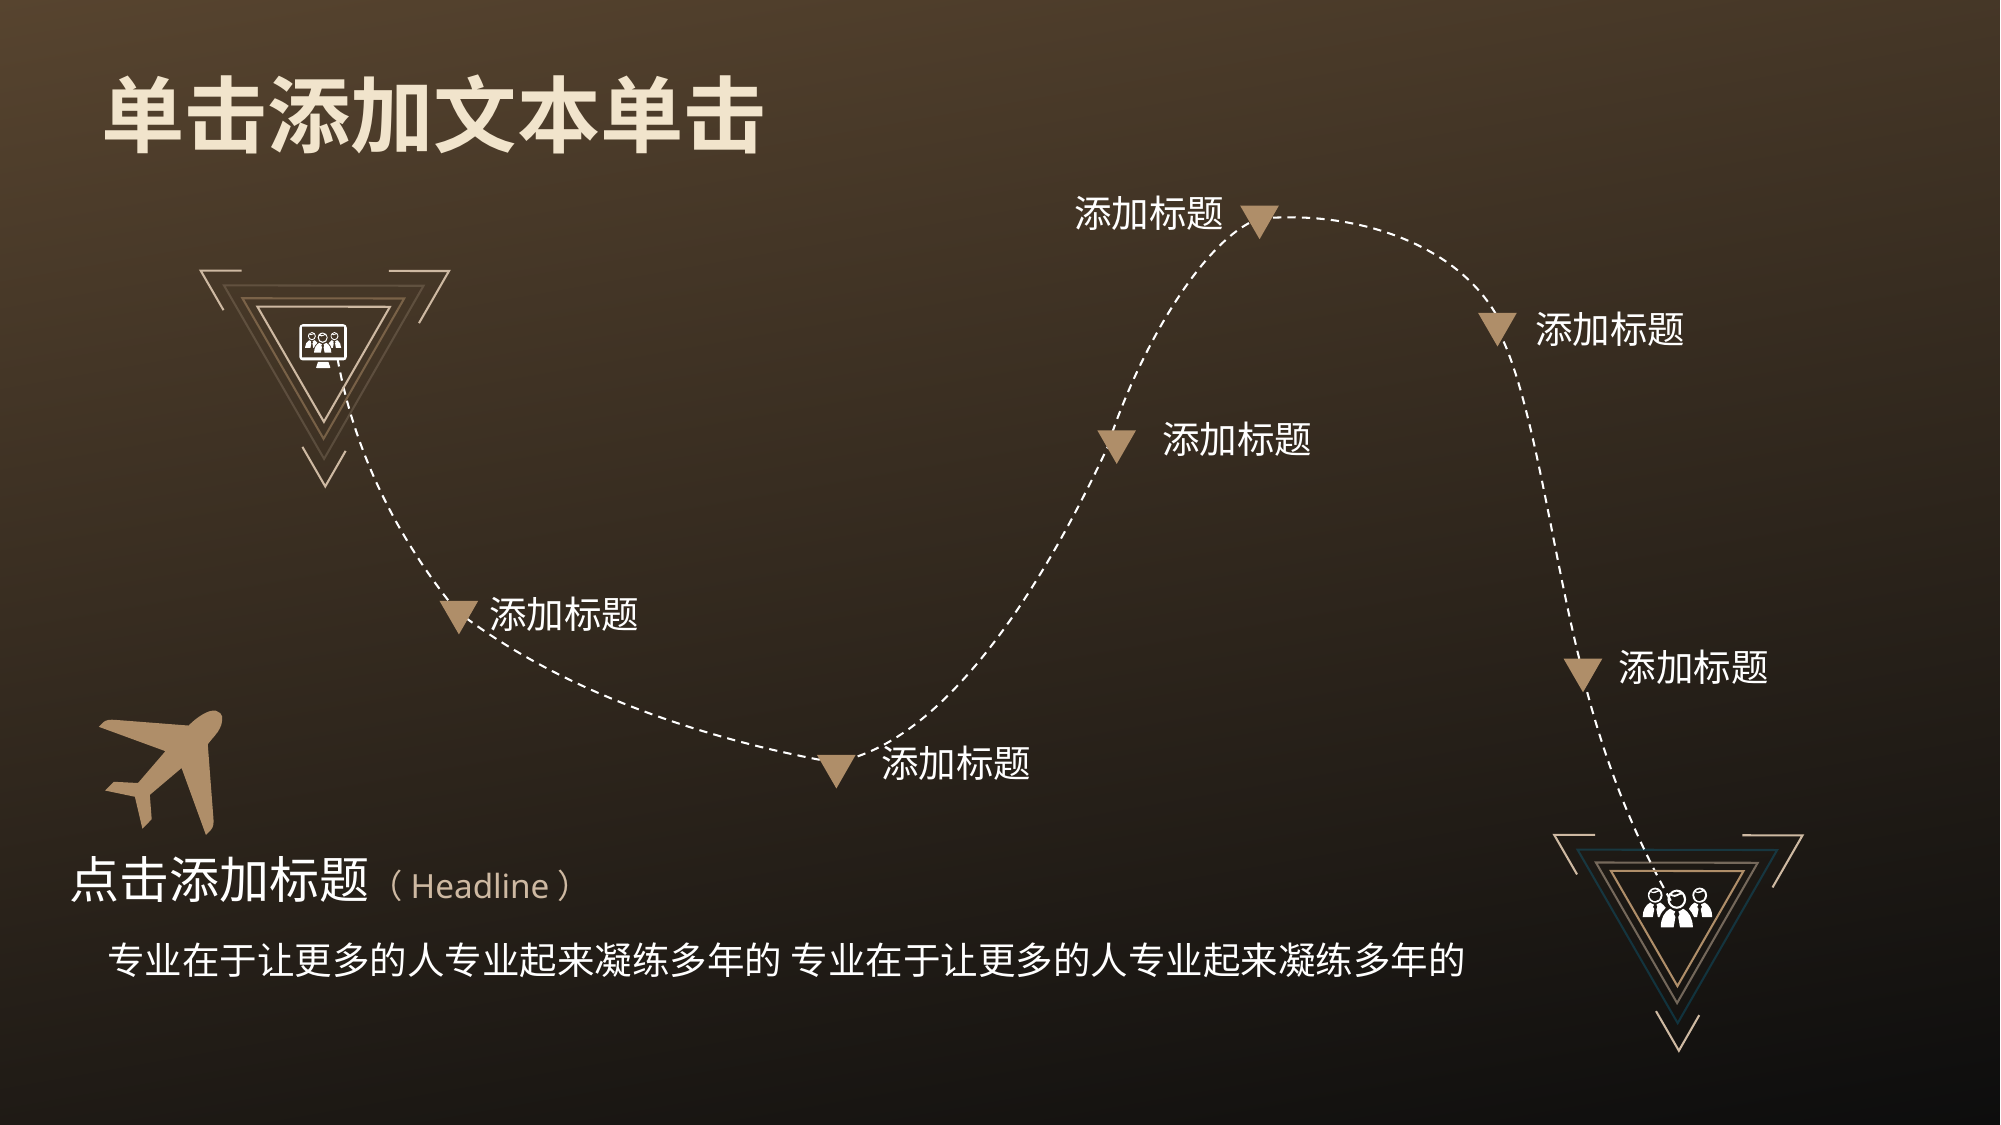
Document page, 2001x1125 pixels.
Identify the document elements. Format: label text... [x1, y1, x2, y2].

text_box [198, 269, 242, 311]
text_box [98, 710, 223, 835]
text_box [1240, 204, 1281, 242]
text_box [255, 305, 392, 424]
text_box [1642, 928, 1713, 989]
text_box [1742, 834, 1805, 888]
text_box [1642, 887, 1713, 928]
text_box [468, 616, 474, 624]
text_box [1609, 869, 1746, 927]
text_box [1270, 216, 1496, 313]
text_box [350, 402, 451, 599]
text_box [1476, 311, 1519, 349]
text_box [502, 644, 818, 761]
text_box 单击添加文本单击 [86, 55, 783, 171]
text_box [301, 446, 347, 489]
text_box [1655, 1010, 1701, 1053]
text_box [222, 284, 426, 461]
text_box [1575, 848, 1779, 1026]
text_box 添加标题 [1603, 636, 1784, 697]
text_box [838, 446, 1107, 758]
text_box [1561, 657, 1603, 695]
text_box [1112, 222, 1252, 429]
text_box 添加标题 [1059, 182, 1240, 243]
text_box [1095, 429, 1138, 467]
text_box [388, 269, 451, 324]
text_box 添加标题 [866, 732, 1046, 793]
text_box 添加标题 [1147, 408, 1327, 469]
text_box [1586, 686, 1651, 848]
text_box [815, 753, 858, 791]
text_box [299, 324, 347, 369]
text_box [1552, 833, 1596, 875]
text_box 添加标题 [474, 583, 655, 644]
text_box 点击添加标题（Headline） [54, 841, 606, 916]
text_box 添加标题 [1520, 298, 1701, 359]
text_box [437, 599, 474, 637]
text_box 专业在于让更多的人专业起来凝练多年的 专业在于让更多的人专业起来凝练多年的 [75, 916, 1481, 990]
text_box [1501, 340, 1580, 657]
